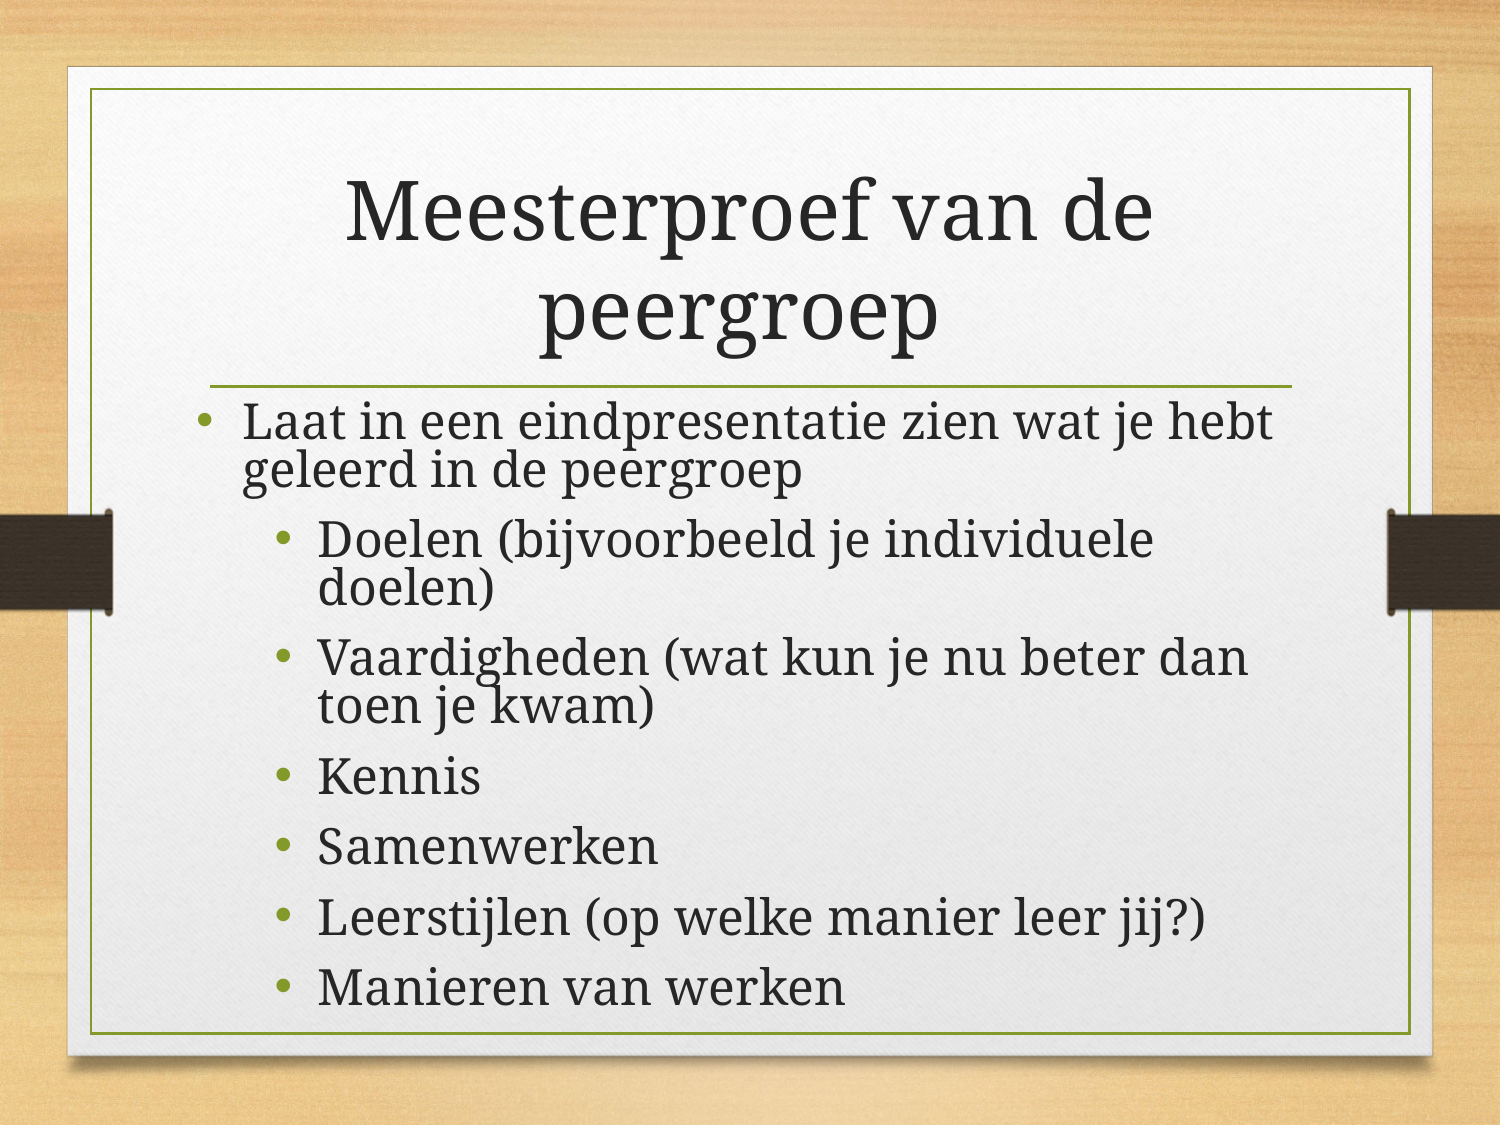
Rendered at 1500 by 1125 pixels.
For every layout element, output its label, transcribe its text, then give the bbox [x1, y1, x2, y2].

title Meesterproef van de peergroep [193, 150, 1309, 365]
list Laat in een eindpresentatie zien wat je hebt geleerd in de peergroep Doelen (bijvoorbeeld je individuele doelen) Vaardigheden (wat kun je nu beter dan toen je kwam) Kennis Samenwerken Leerstijlen (op welke manier leer jij?) Manieren van werken [181, 393, 1297, 1082]
picture [0, 0, 1500, 1125]
